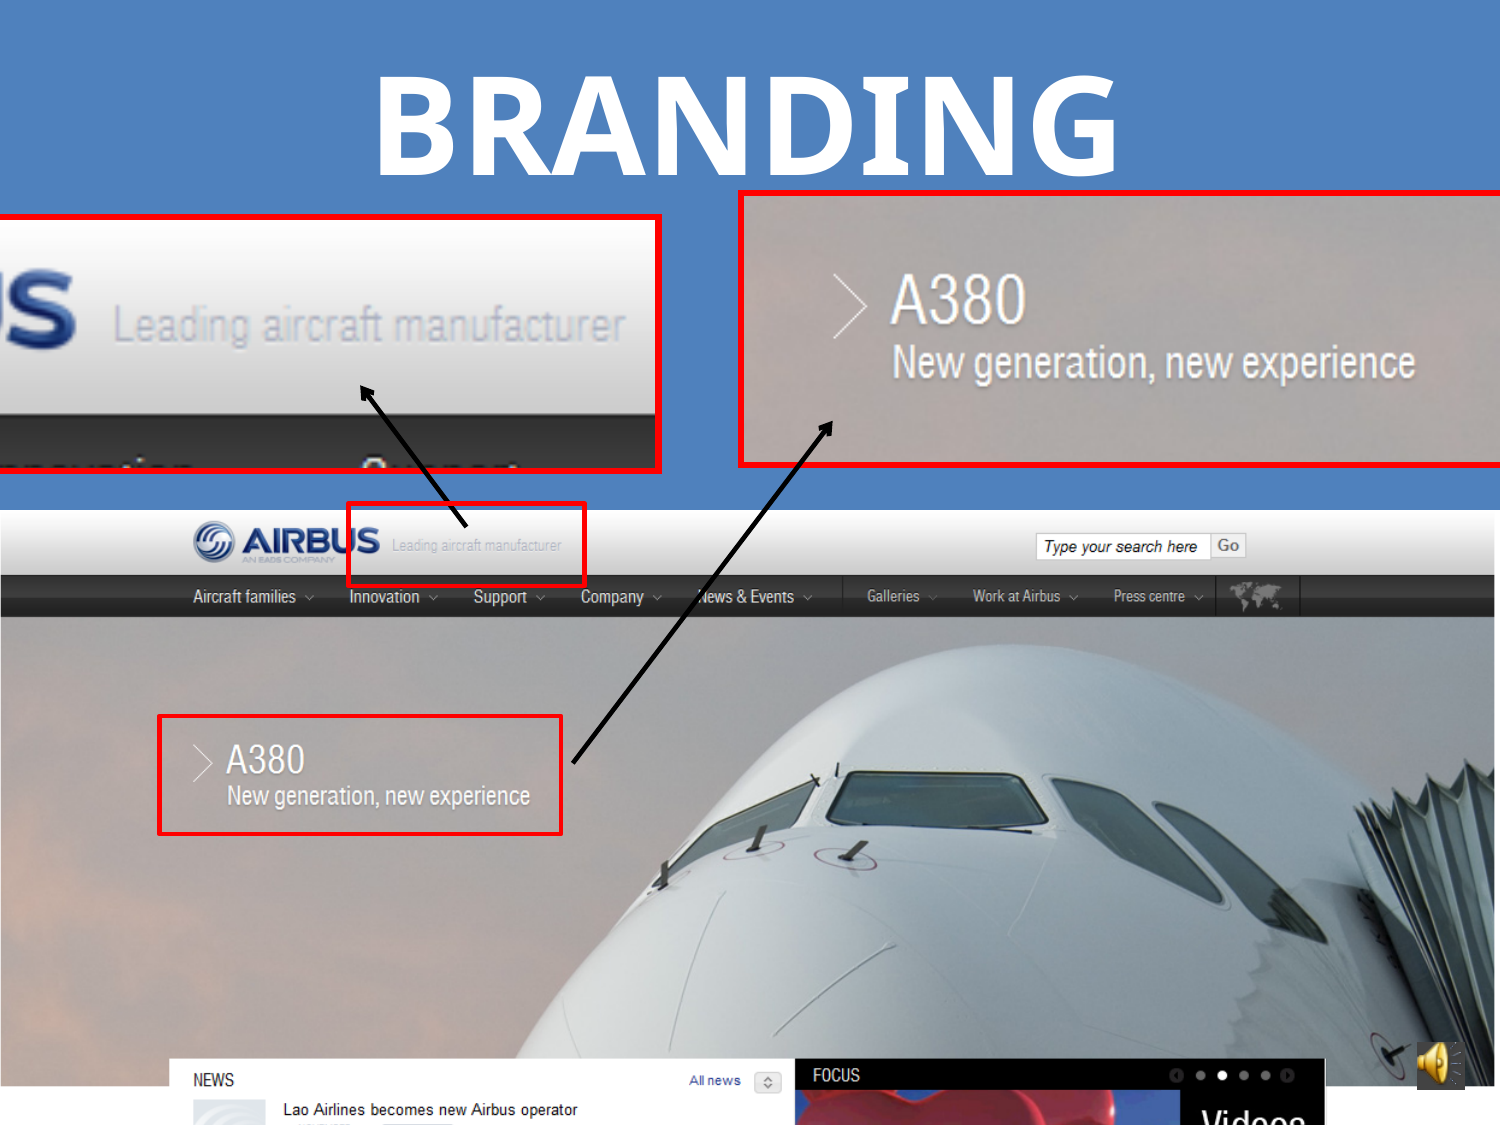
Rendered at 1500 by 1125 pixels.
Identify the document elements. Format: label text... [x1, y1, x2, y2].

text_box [572, 420, 833, 764]
picture [0, 219, 656, 469]
text_box BRANDING [324, 30, 1170, 211]
picture [0, 510, 1500, 1125]
text_box [472, 501, 567, 508]
picture [743, 195, 1500, 463]
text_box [359, 385, 467, 528]
text_box [346, 501, 354, 508]
